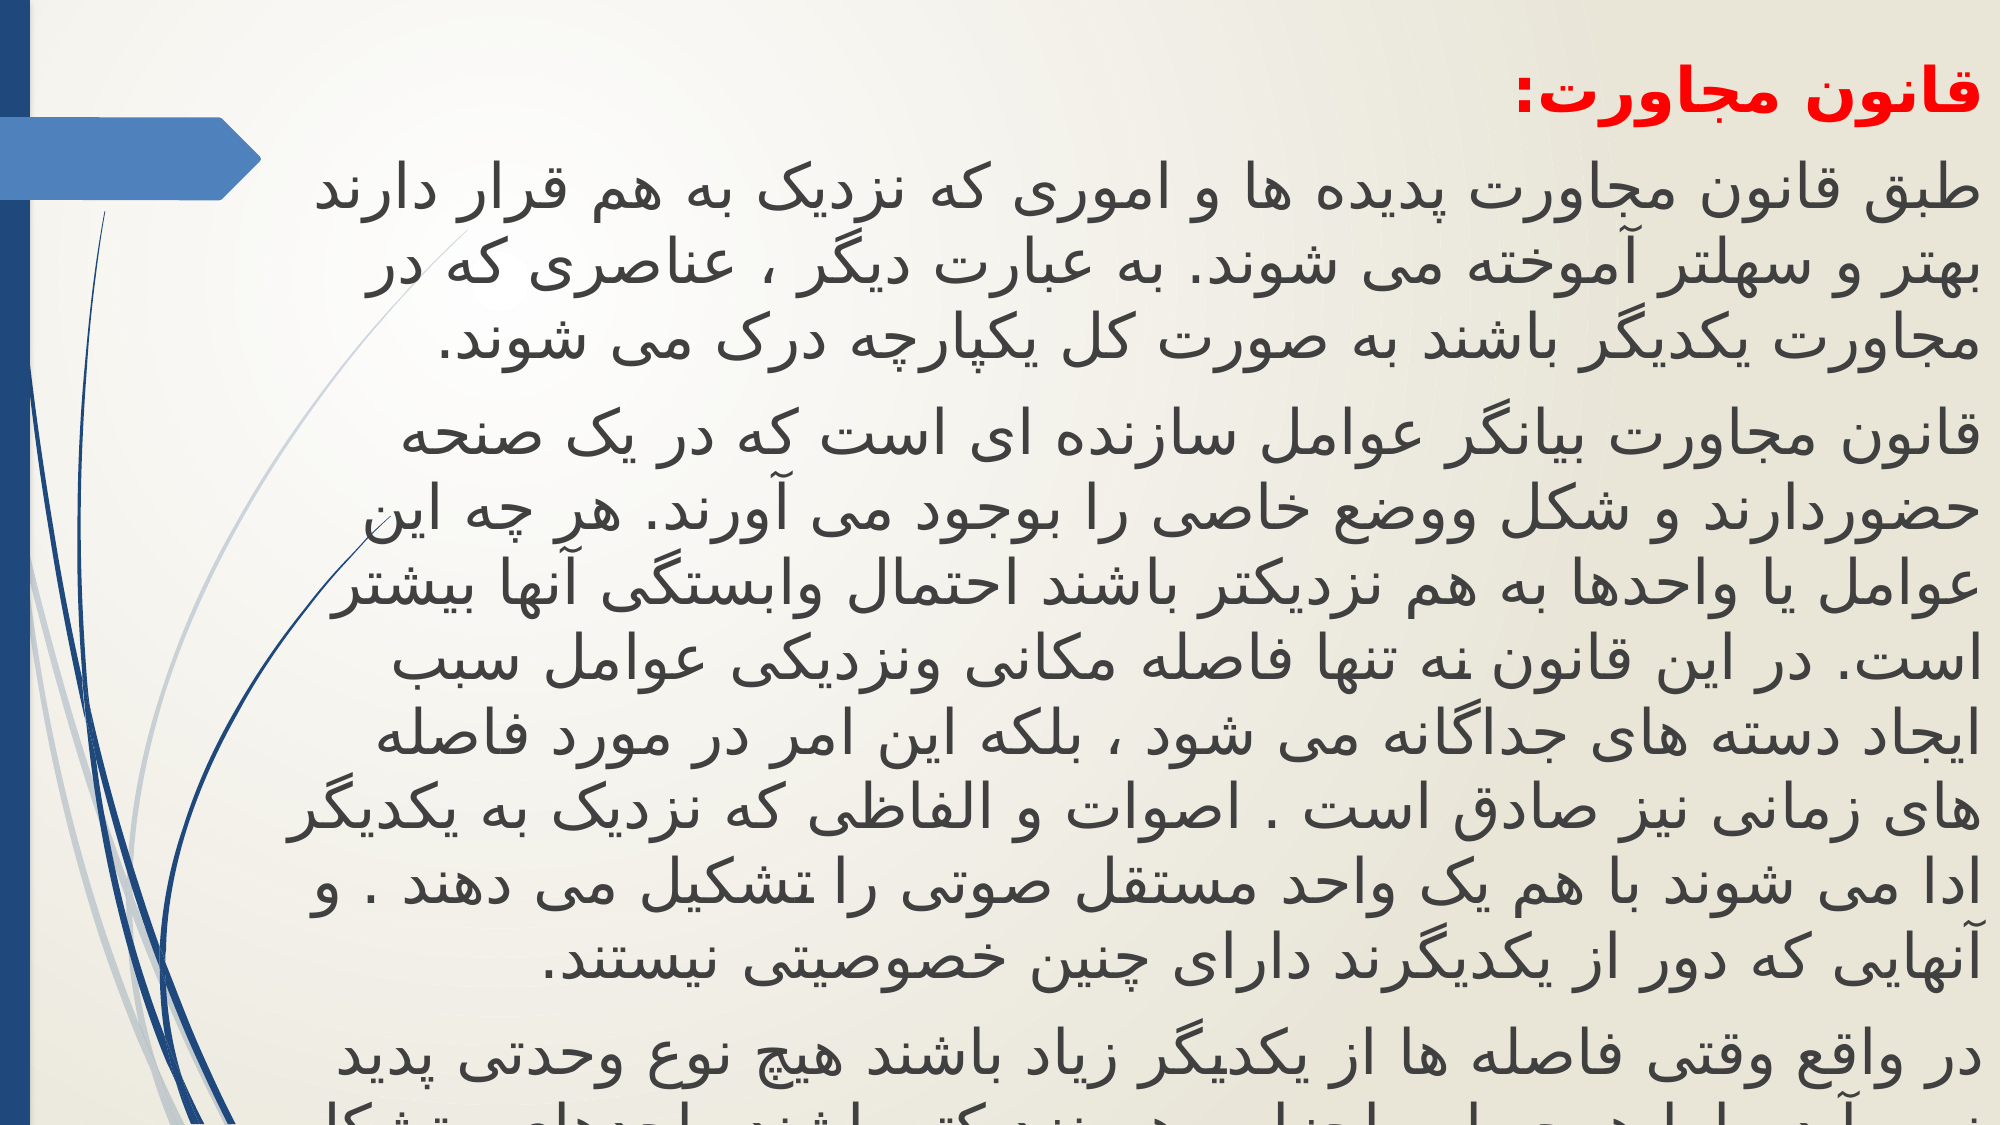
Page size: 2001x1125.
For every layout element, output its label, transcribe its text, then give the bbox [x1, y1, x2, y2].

list قانون مجاورت: طبق قانون مجاورت پدیده ها و اموری که نزدیک به هم قرار دارند بهتر و سهلتر آموخته می شوند. به عبارت دیگر ، عناصری که در مجاورت یکدیگر باشند به صورت کل یکپارچه درک می شوند. قانون مجاورت بیانگر عوامل سازنده ای است که در یک صنحه حضوردارند و شکل ووضع خاصی را بوجود می آورند. هر چه این عوامل یا واحدها به هم نزدیکتر باشند احتمال وابستگی آنها بیشتر است. در این قانون نه تنها فاصله مکانی ونزدیکی عوامل سبب ایجاد دسته های جداگانه می شود ، بلکه این امر در مورد فاصله های زمانی نیز صادق است . اصوات و الفاظی که نزدیک به یکدیگر ادا می شوند با هم یک واحد مستقل صوتی را تشکیل می دهند . و آنهایی که دور از یکدیگرند دارای چنین خصوصیتی نیستند. در واقع وقتی فاصله ها از یکدیگر زیاد باشند هیچ نوع وحدتی پدید نمی آید . اما هرچه این اجزا به هم نزدیکتر باشند واحدهای متشکل تر وپایداتری بوجود می آورند. بر همین اساس هر چه خاطره ای قدیمی تر ودورتر باشد احتمال به یاد آوردن آن کمتر است . [259, 42, 2000, 970]
